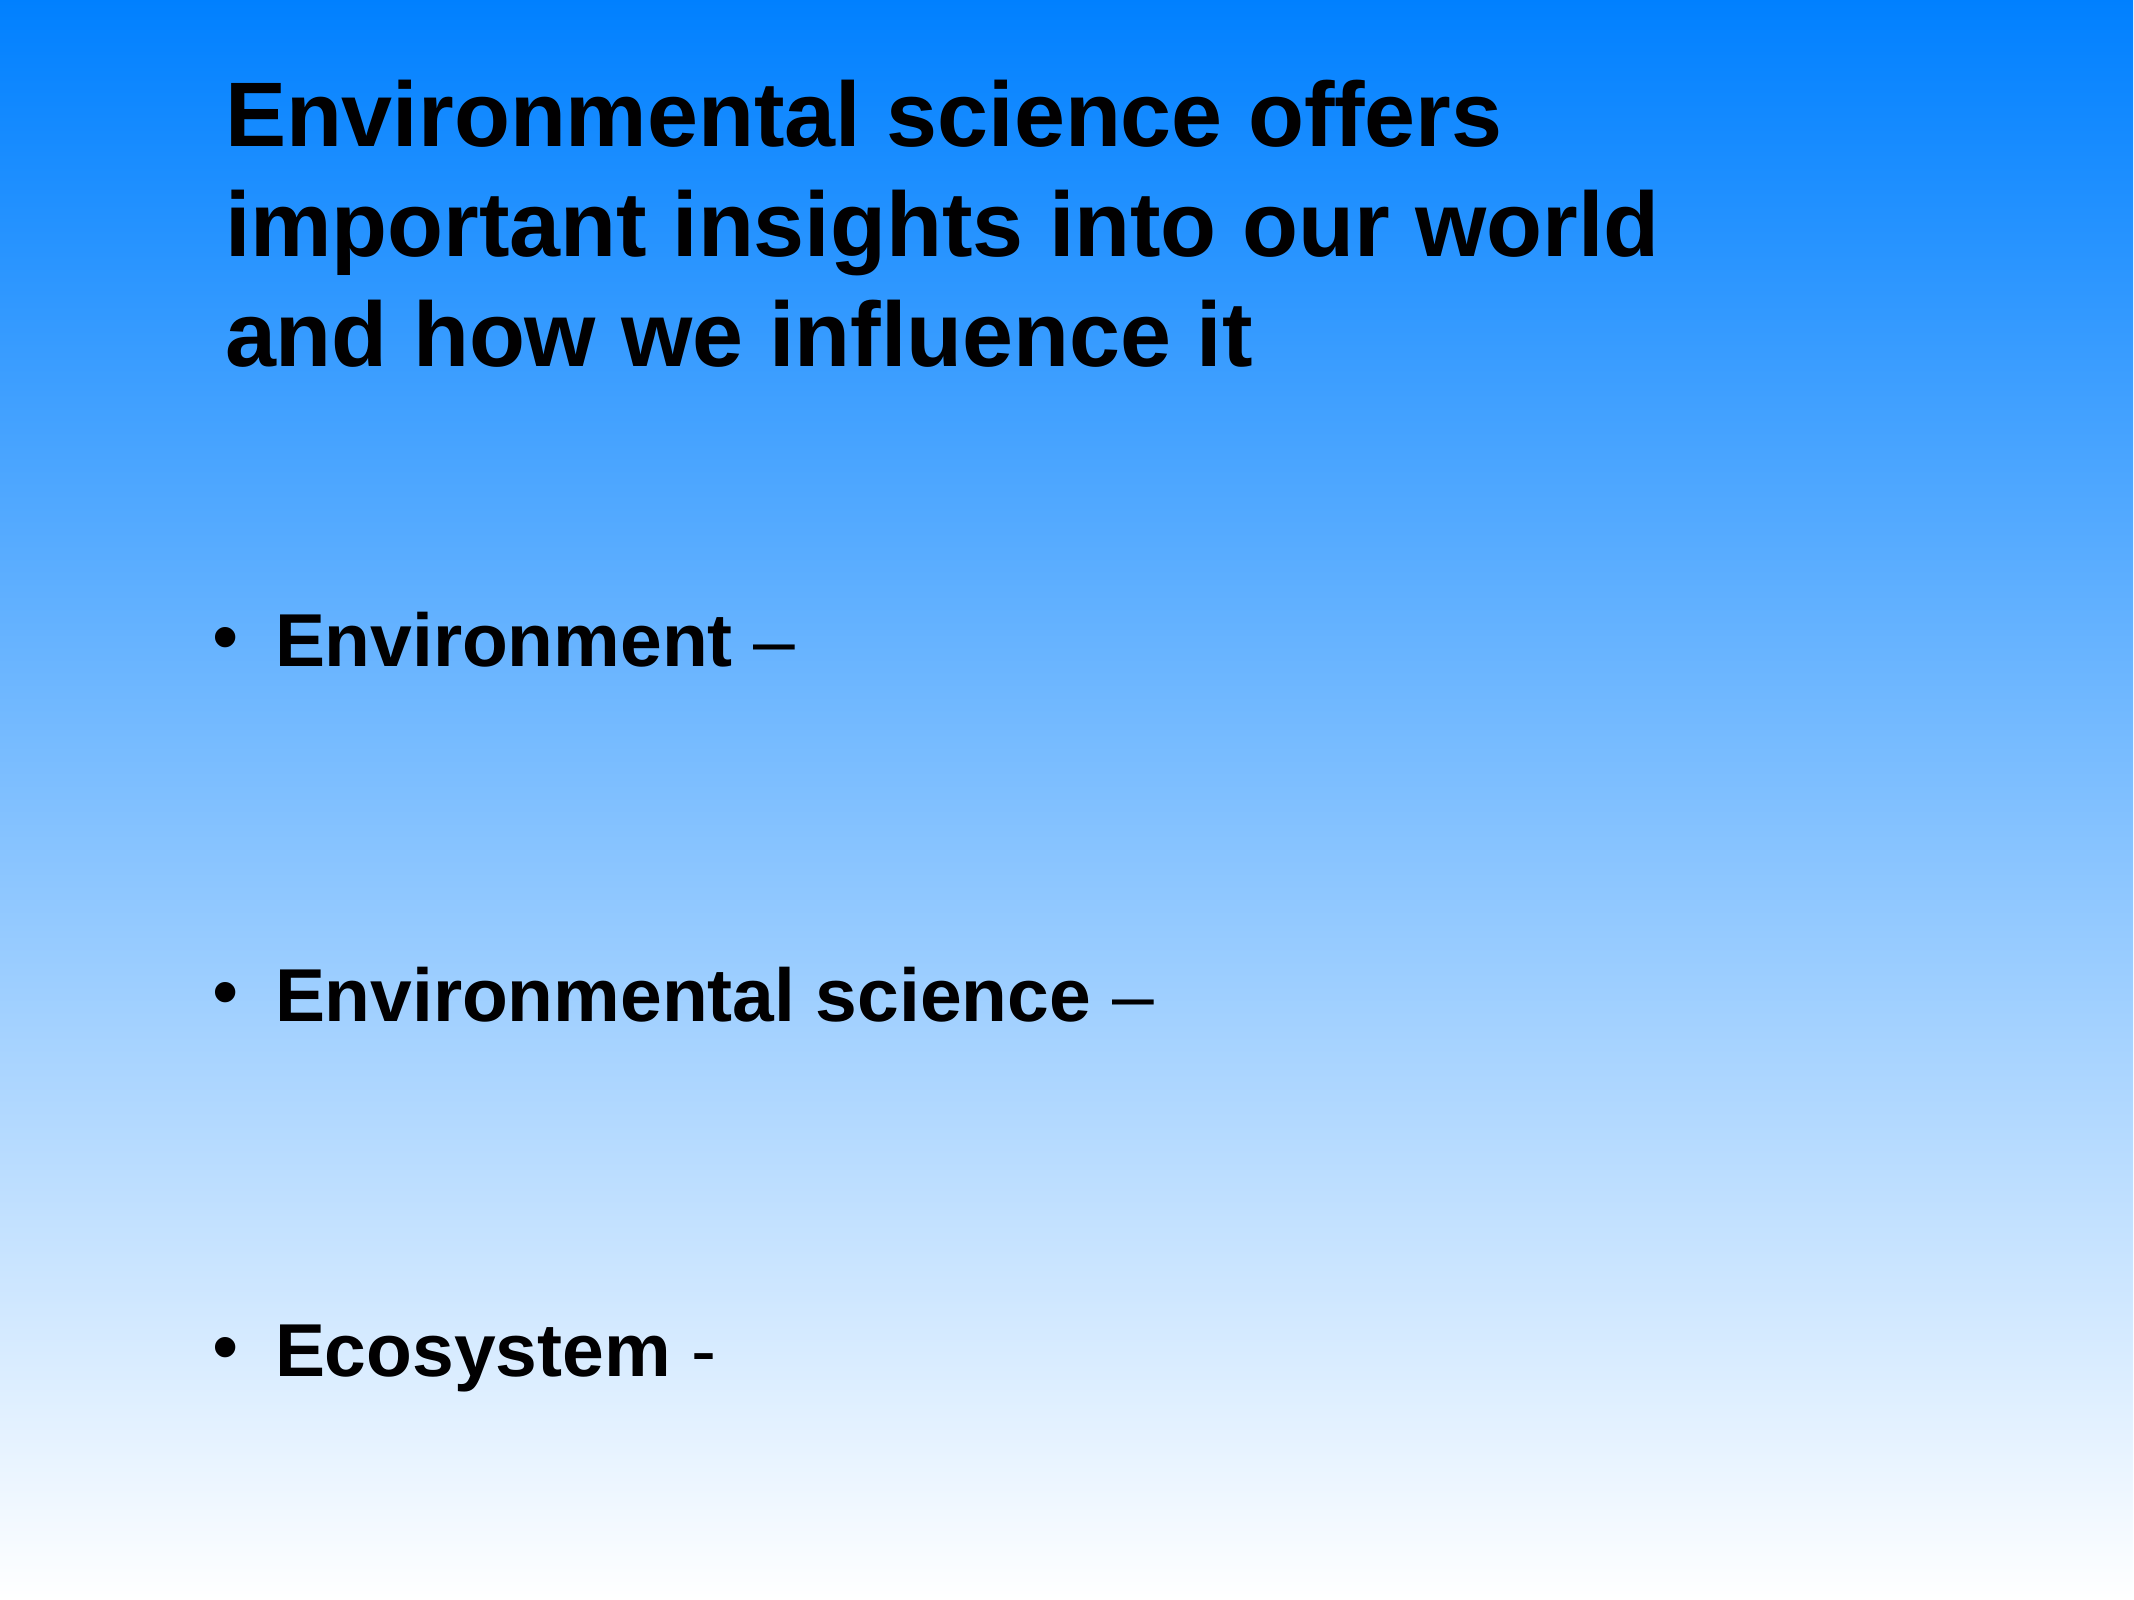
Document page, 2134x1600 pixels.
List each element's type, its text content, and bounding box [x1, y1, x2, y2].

list Environment – Environmental science – Ecosystem - [204, 512, 1921, 1471]
title Environmental science offers important insights into our world and how we influence it [216, 101, 1830, 338]
